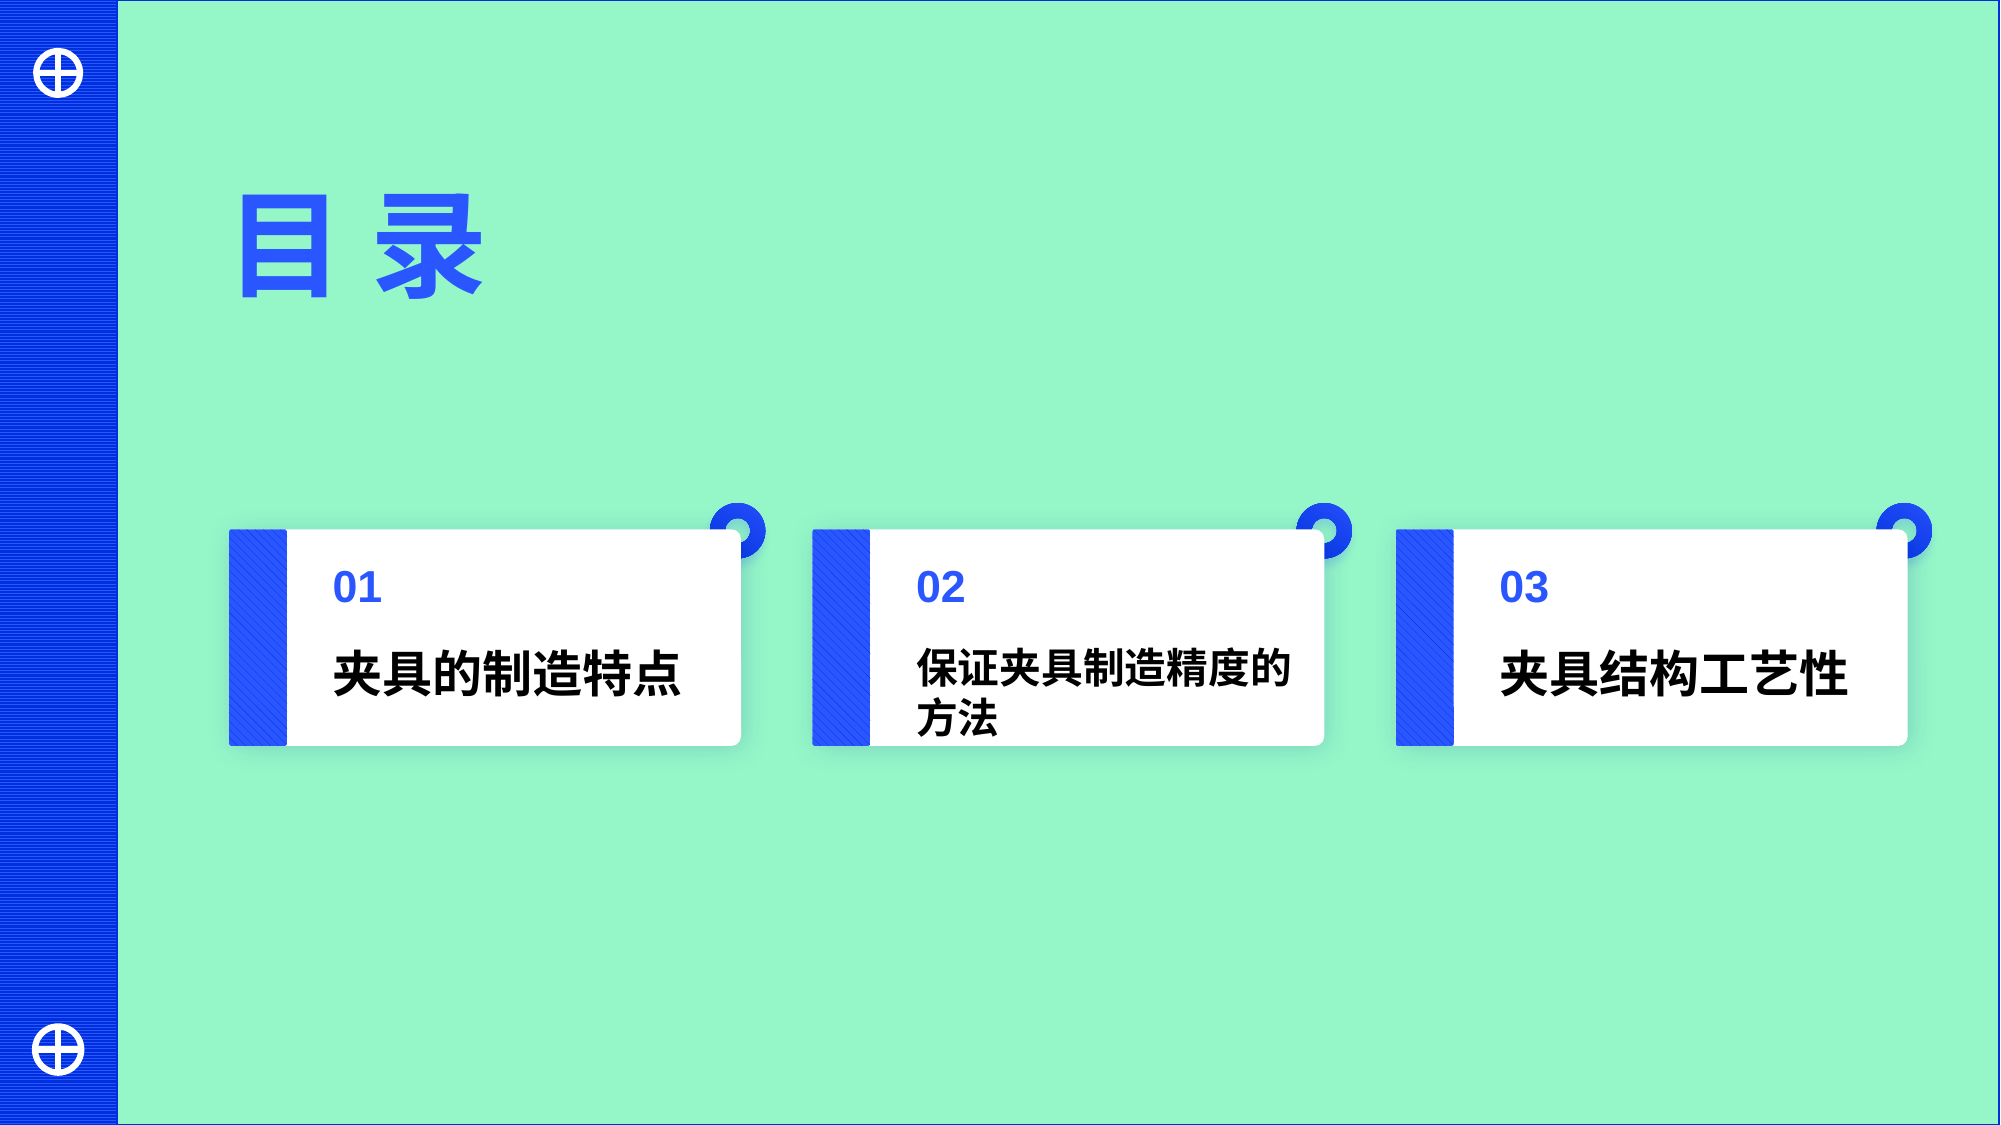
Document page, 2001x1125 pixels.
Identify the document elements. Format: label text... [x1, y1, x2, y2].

text_box [1394, 528, 1455, 748]
text_box [709, 501, 767, 557]
text_box 夹具结构工艺性 [1484, 634, 1897, 735]
text_box 保证夹具制造精度的方法 [901, 634, 1313, 735]
text_box 03 [1484, 550, 1583, 620]
text_box [811, 528, 872, 748]
text_box [228, 528, 289, 748]
text_box 02 [901, 550, 999, 620]
text_box 目 录 [211, 163, 520, 322]
text_box [831, 528, 1326, 748]
text_box [1875, 501, 1934, 557]
text_box [247, 528, 743, 748]
text_box 01 [318, 550, 416, 620]
text_box [1295, 501, 1353, 558]
text_box 夹具的制造特点 [318, 634, 730, 735]
text_box [1414, 528, 1909, 748]
